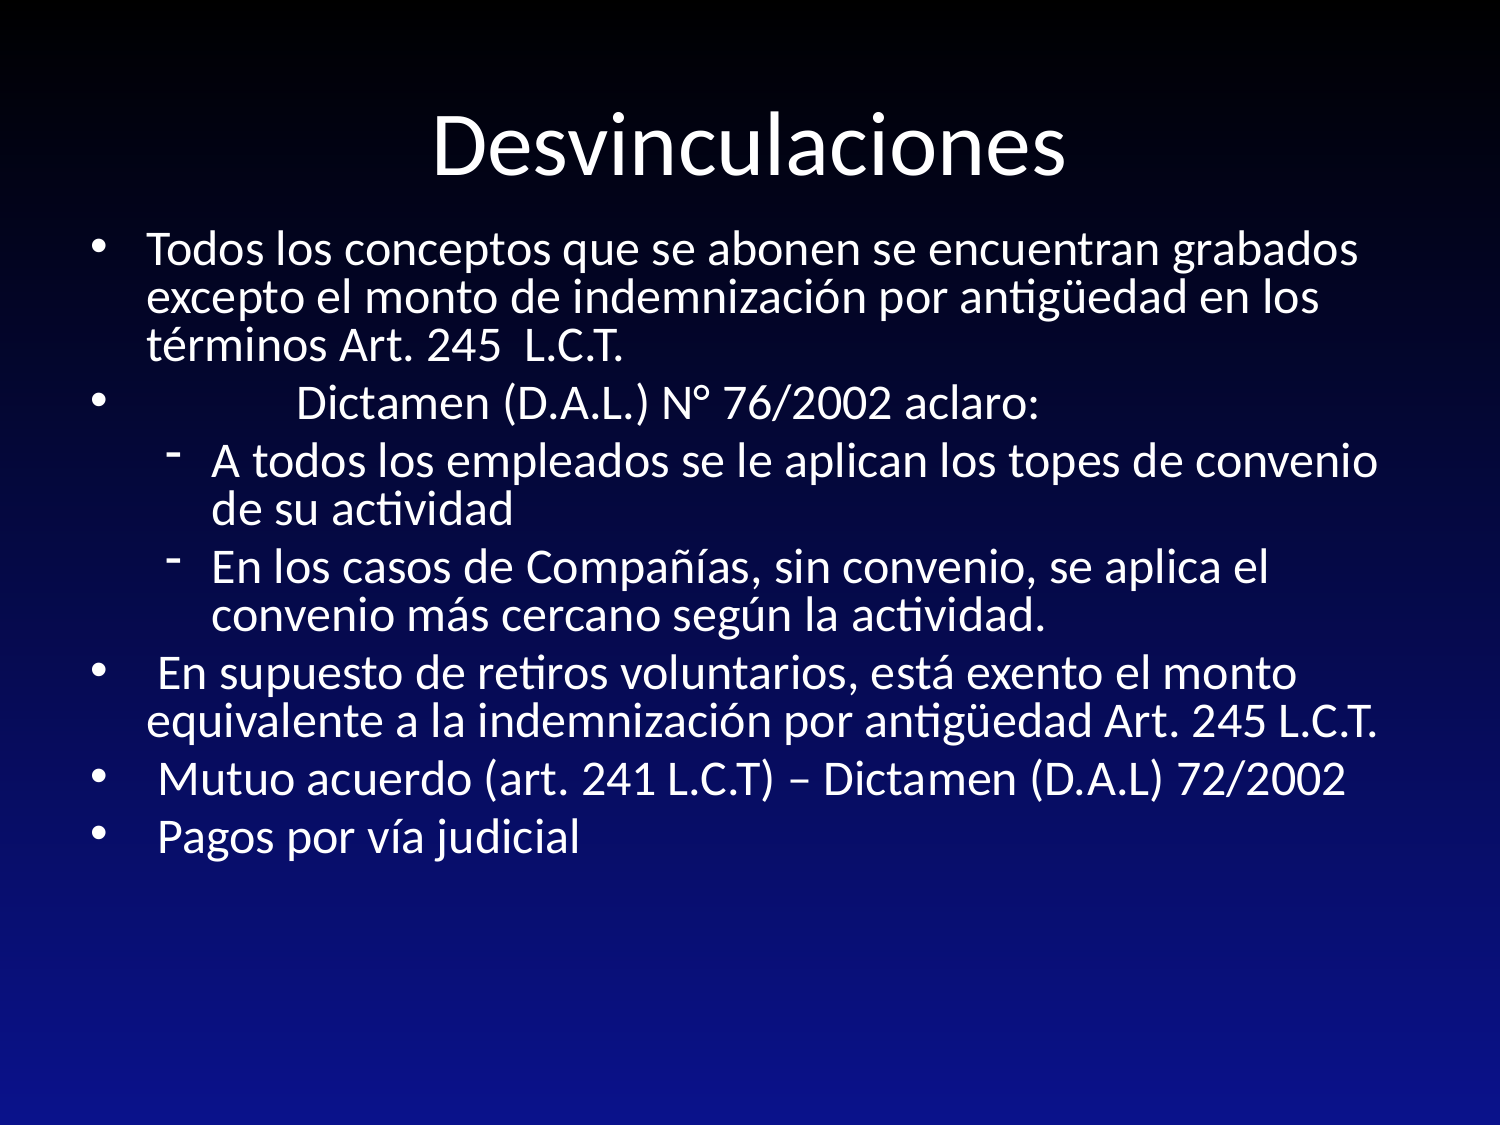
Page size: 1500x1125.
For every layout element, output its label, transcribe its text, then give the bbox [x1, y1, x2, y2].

list Todos los conceptos que se abonen se encuentran grabados excepto el monto de indemnización por antigüedad en los términos Art. 245 L.C.T. Dictamen (D.A.L.) N° 76/2002 aclaro: A todos los empleados se le aplican los topes de convenio de su actividad En los casos de Compañías, sin convenio, se aplica el convenio más cercano según la actividad. En supuesto de retiros voluntarios, está exento el monto equivalente a la indemnización por antigüedad Art. 245 L.C.T. Mutuo acuerdo (art. 241 L.C.T) – Dictamen (D.A.L) 72/2002 Pagos por vía judicial [74, 219, 1426, 1059]
title Desvinculaciones [74, 44, 1426, 219]
